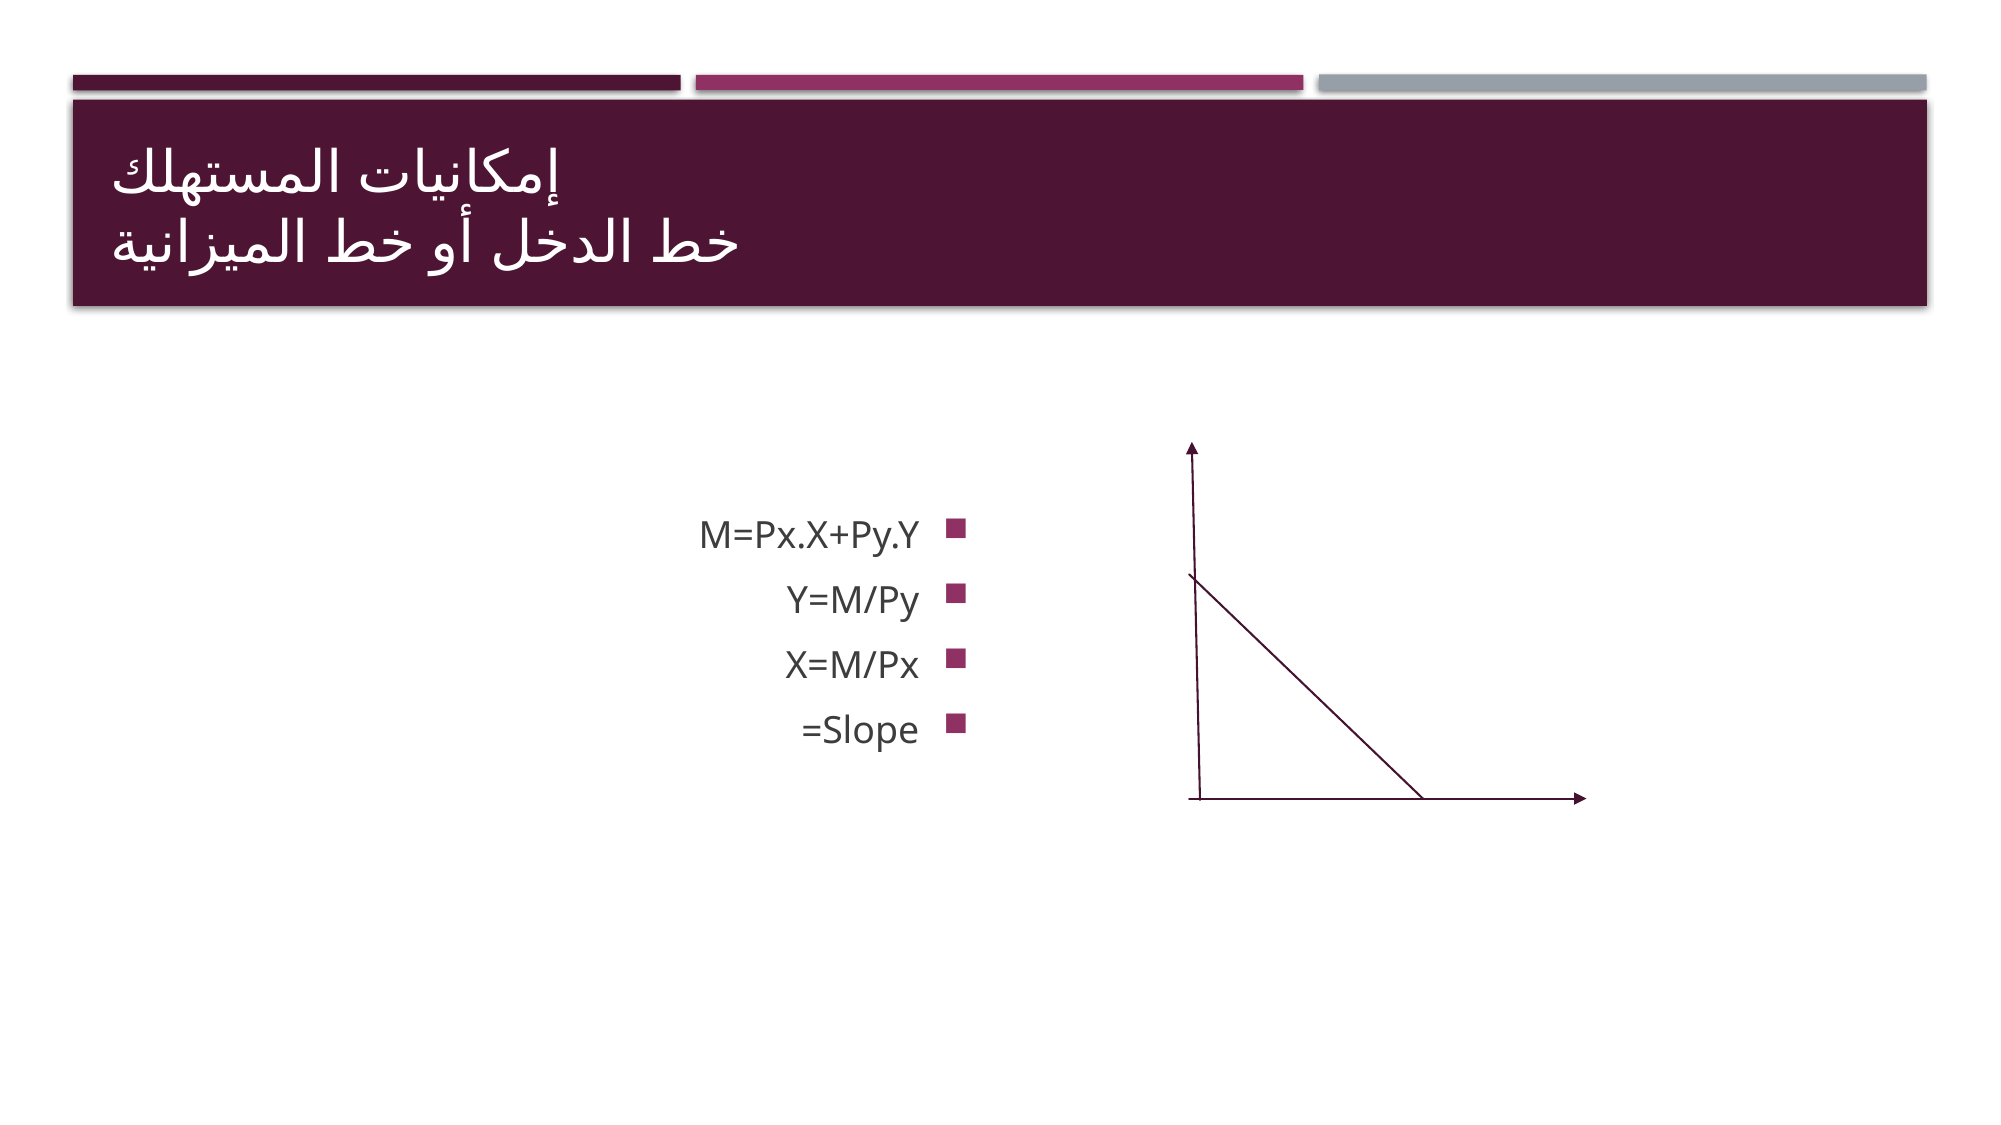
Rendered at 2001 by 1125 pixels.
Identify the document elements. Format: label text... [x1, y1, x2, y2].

title إمكانيات المستهلك خط الدخل أو خط الميزانية [95, 119, 1905, 282]
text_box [1191, 441, 1201, 572]
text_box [1188, 573, 1424, 800]
